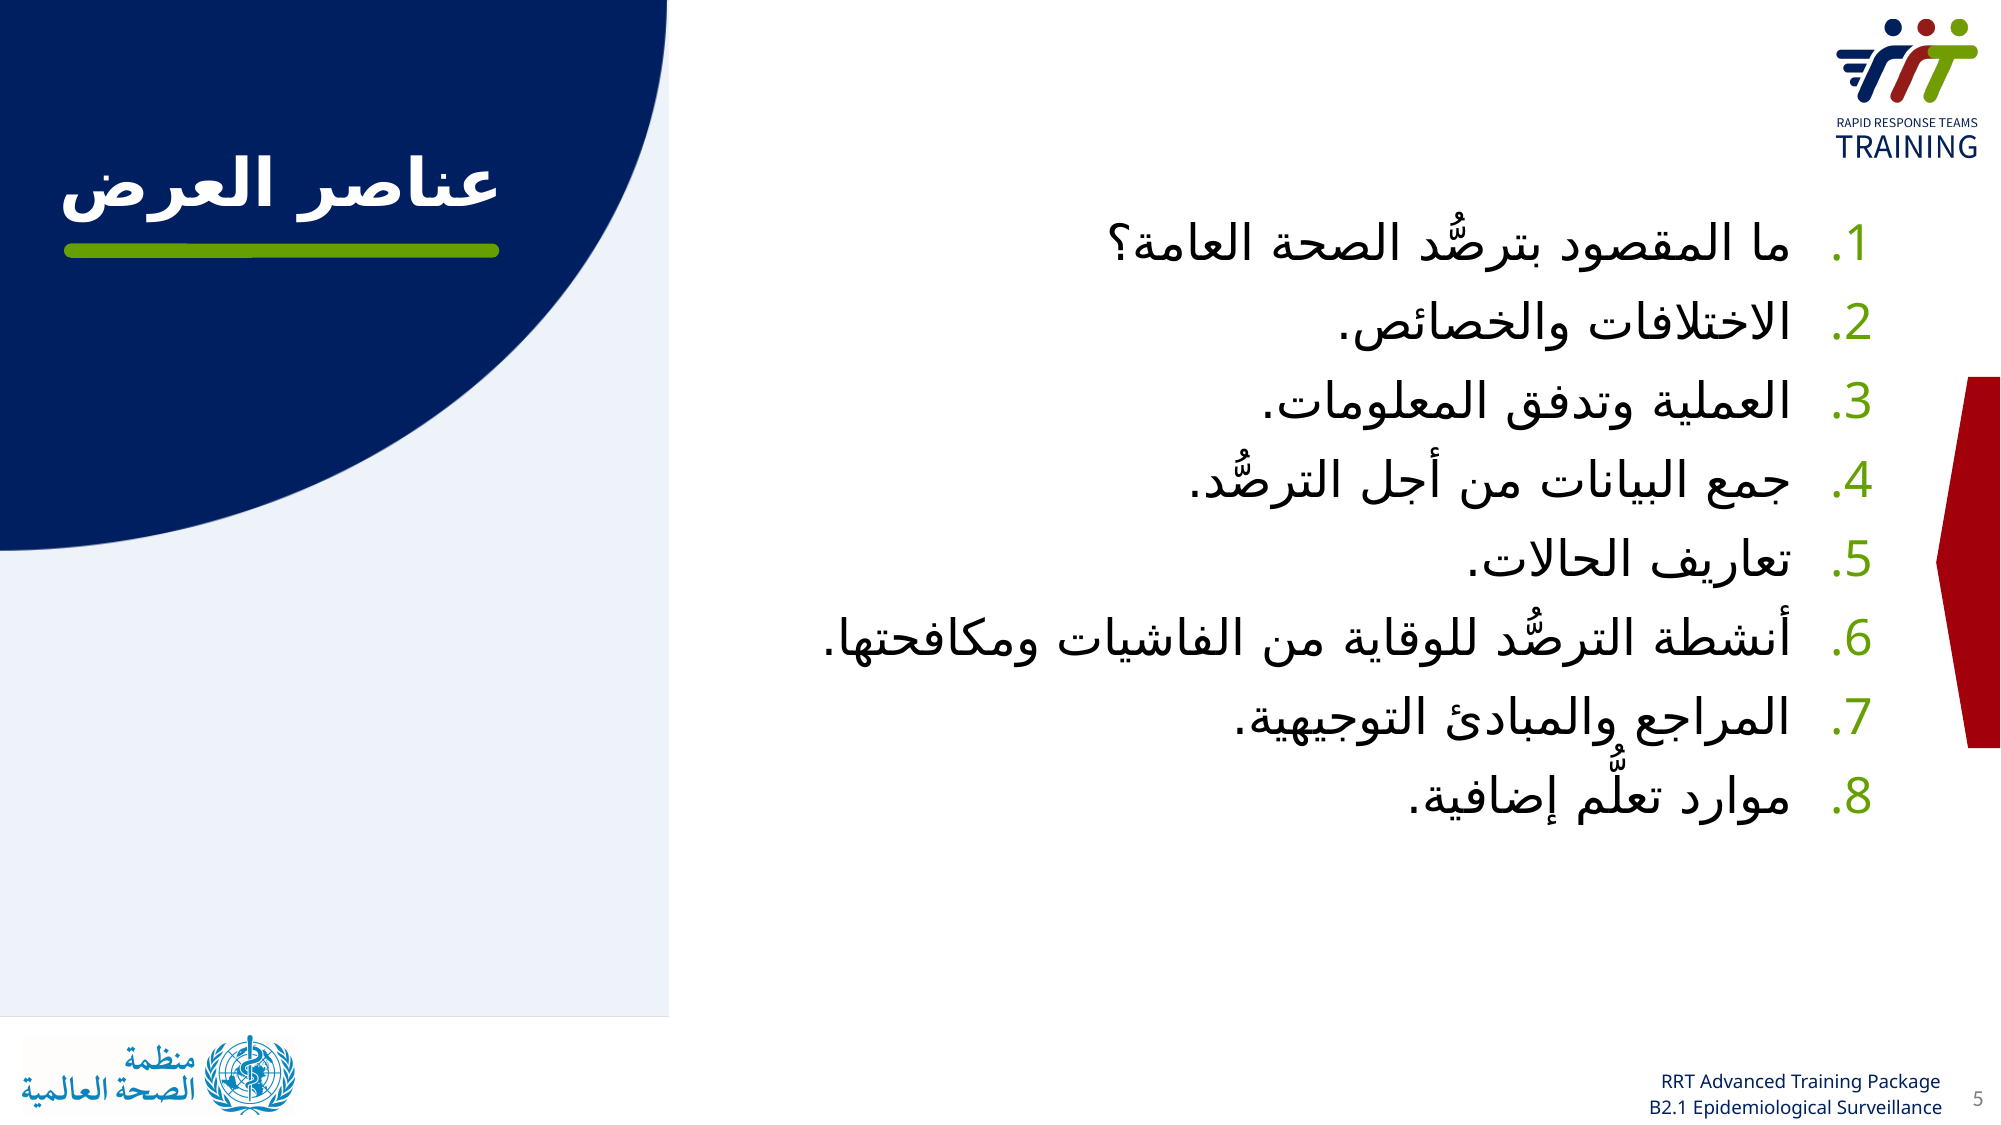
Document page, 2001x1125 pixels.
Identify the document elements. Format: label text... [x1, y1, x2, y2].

picture [252, 1050, 258, 1059]
list ما المقصود بترصُّد الصحة العامة؟ الاختلافات والخصائص. العملية وتدفق المعلومات. جمع البيانات من أجل الترصُّد. تعاريف الحالات. أنشطة الترصُّد للوقاية من الفاشيات ومكافحتها. المراجع والمبادئ التوجيهية. موارد تعلُّم إضافية. [647, 209, 1884, 1051]
picture [22, 1035, 295, 1115]
picture [1835, 19, 1978, 167]
title عناصر العرض [0, 141, 512, 222]
picture [0, 0, 669, 1018]
